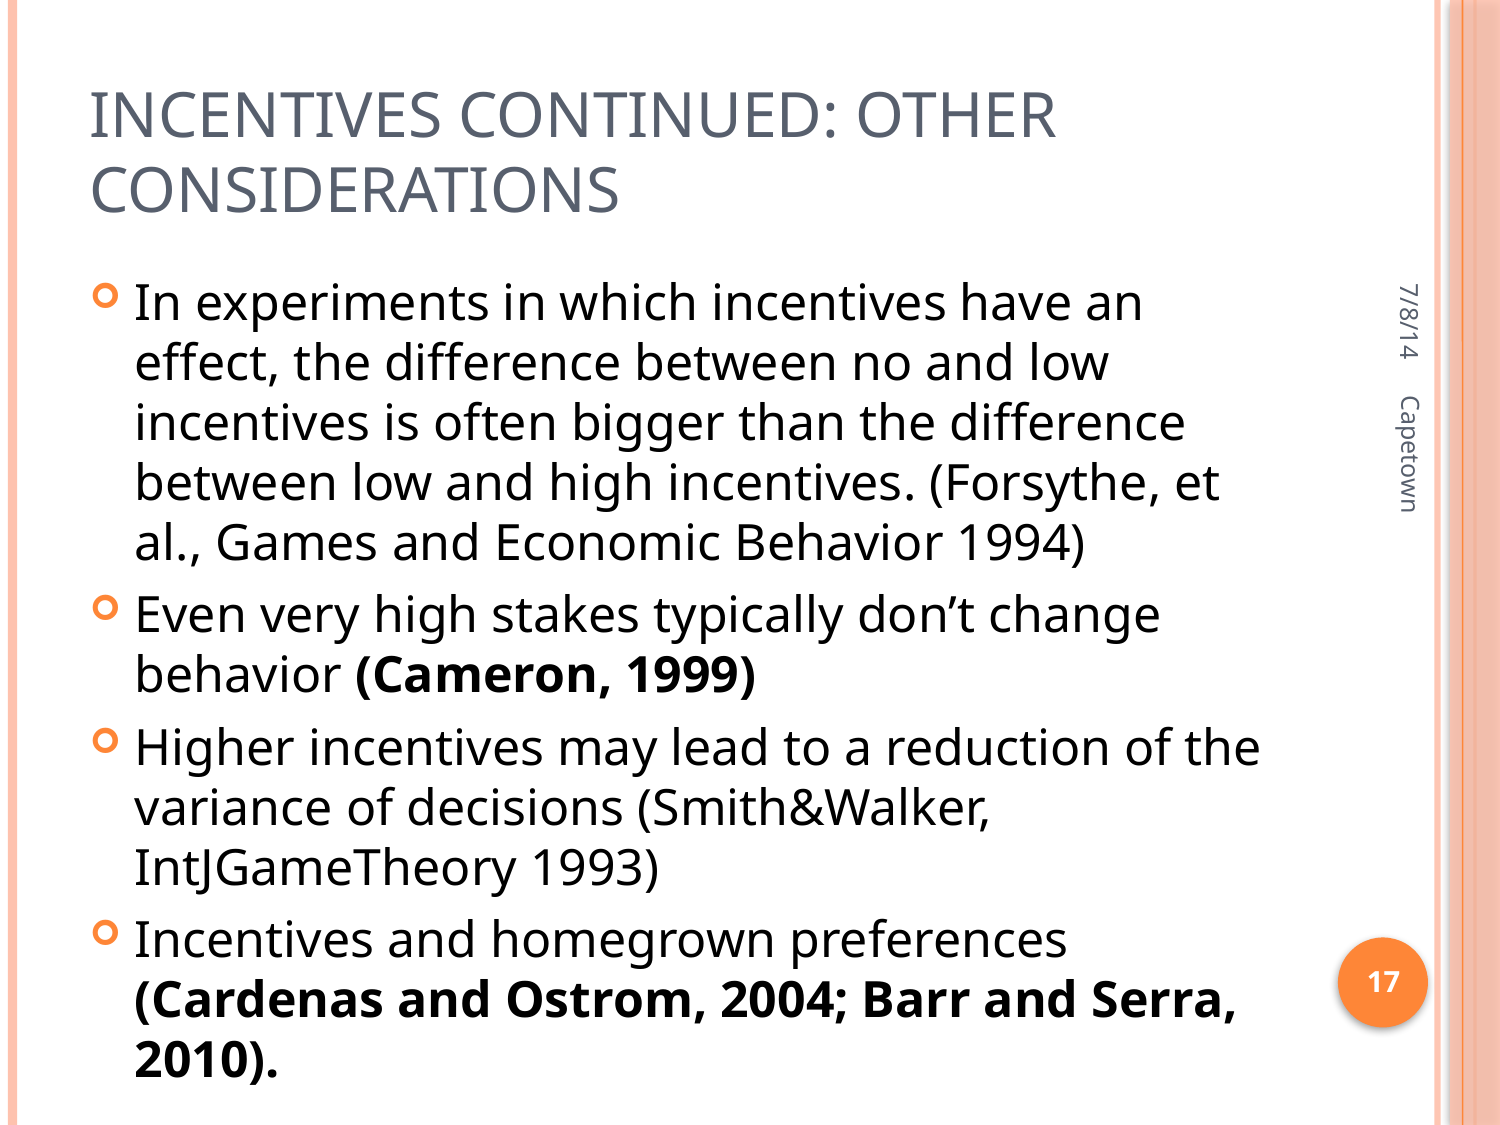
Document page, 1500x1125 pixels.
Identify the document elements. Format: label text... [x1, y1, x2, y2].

slide_number 17 [1333, 940, 1434, 1027]
list In experiments in which incentives have an effect, the difference between no and low incentives is often bigger than the difference between low and high incentives. (Forsythe, et al., Games and Economic Behavior 1994) Even very high stakes typically don’t change behavior (Cameron, 1999) Higher incentives may lead to a reduction of the variance of decisions (Smith&Walker, IntJGameTheory 1993) Incentives and homegrown preferences (Cardenas and Ostrom, 2004; Barr and Serra, 2010). [75, 262, 1300, 1062]
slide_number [1378, 43, 1442, 374]
footer Capetown [1379, 380, 1440, 906]
title Incentives Continued: Other considerations [75, 45, 1300, 233]
